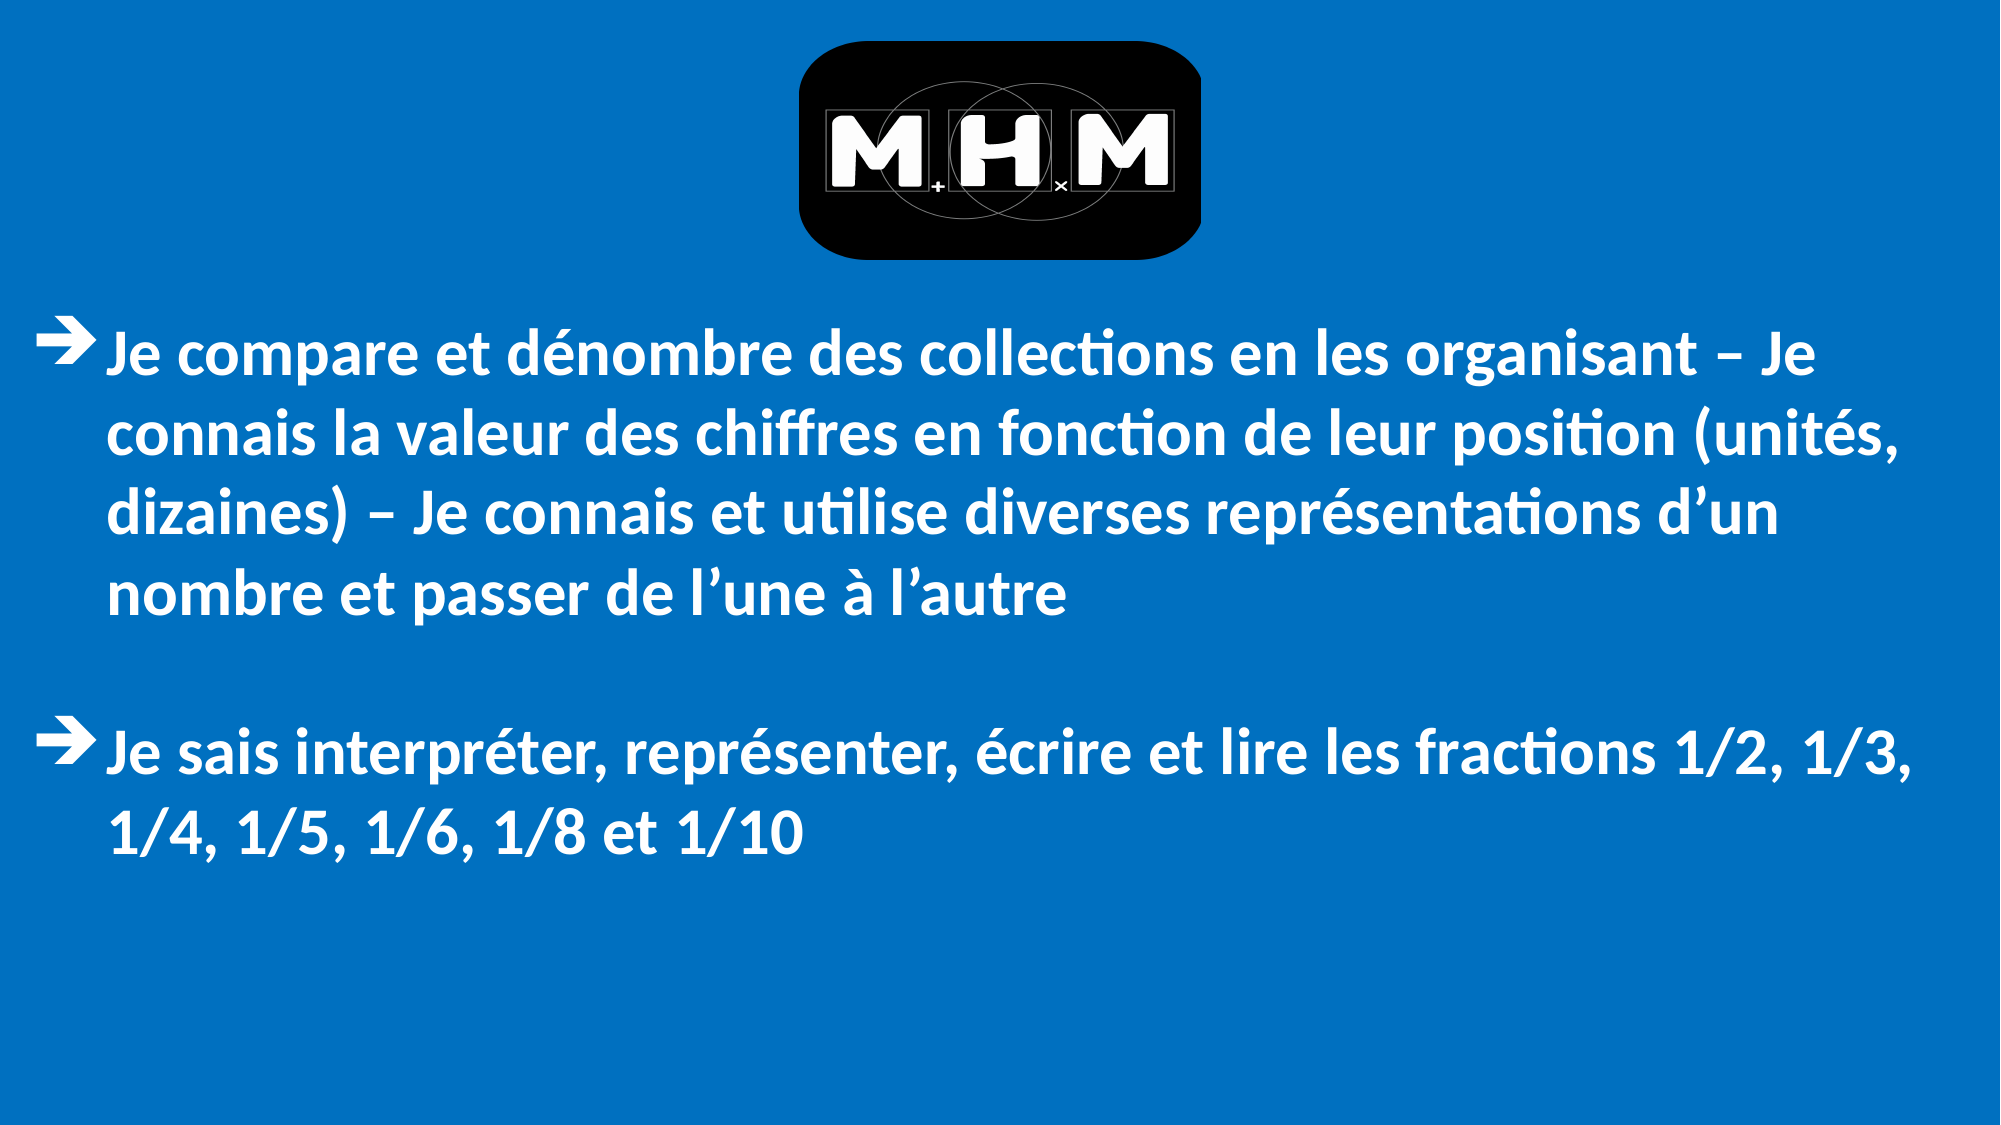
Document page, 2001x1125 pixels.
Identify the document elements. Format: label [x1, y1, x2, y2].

text_box [0, 0, 2000, 1125]
